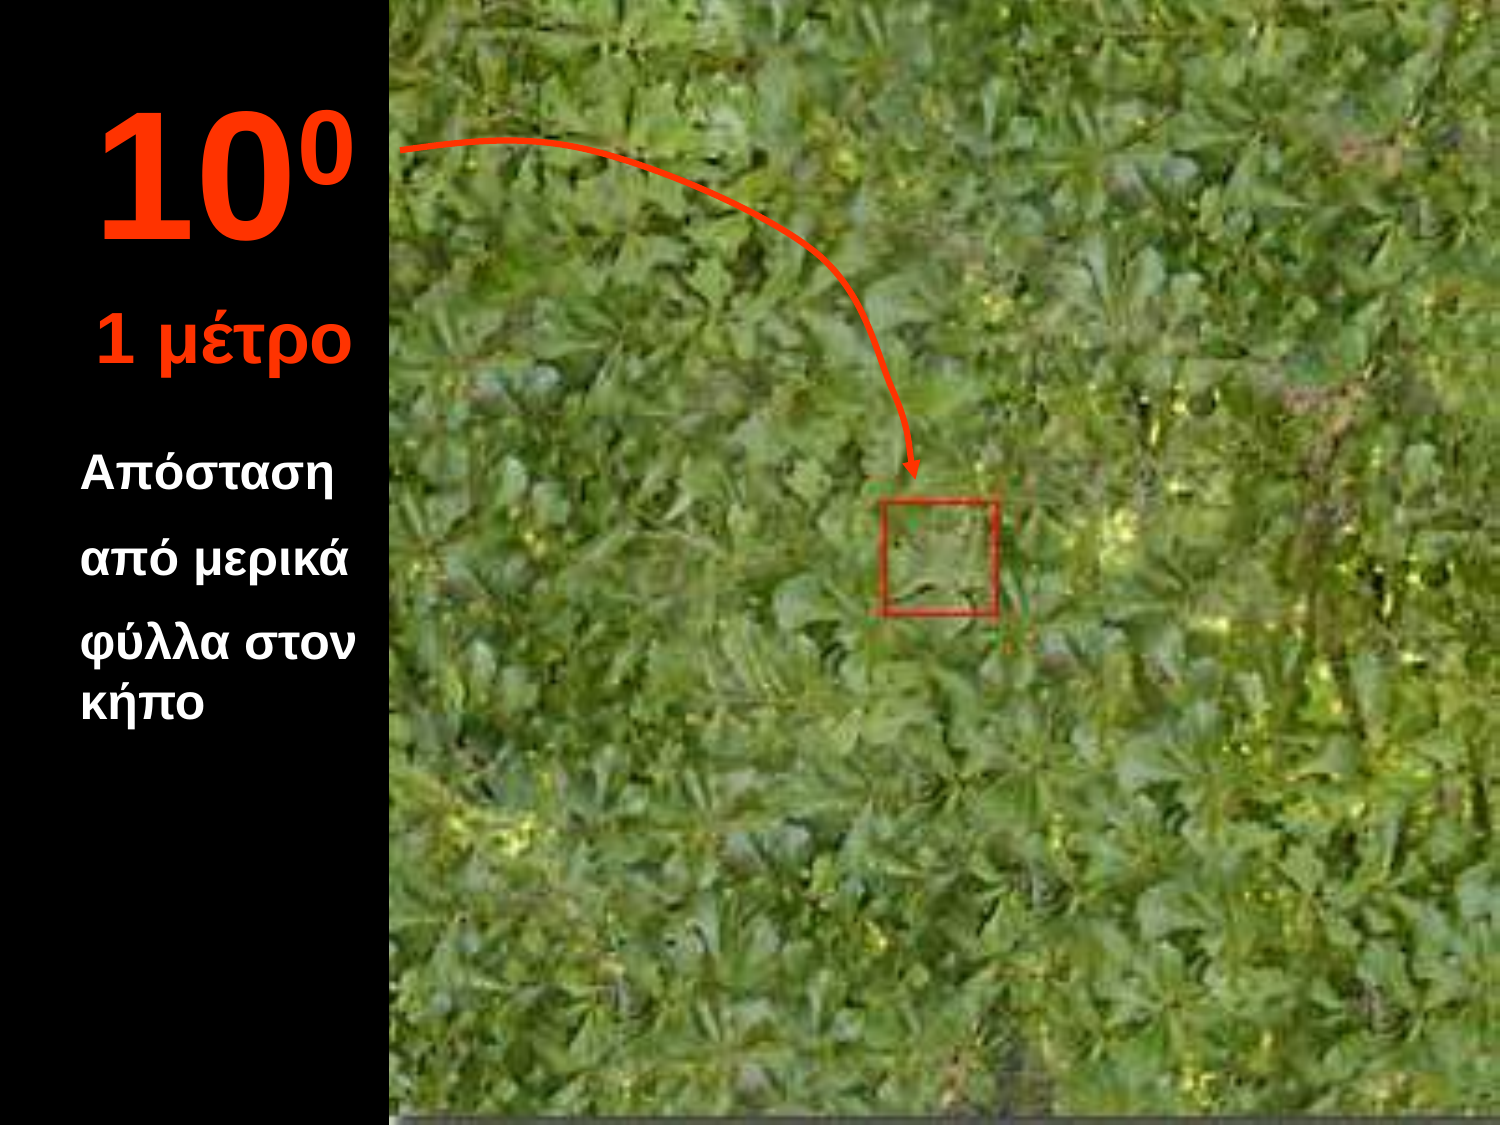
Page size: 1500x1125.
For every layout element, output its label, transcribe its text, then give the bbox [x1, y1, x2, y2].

text_box 100 1 μέτρο [78, 48, 372, 434]
text_box Απόσταση από μερικά φύλλα στον κήπο [64, 432, 384, 738]
picture [389, 0, 1500, 1125]
